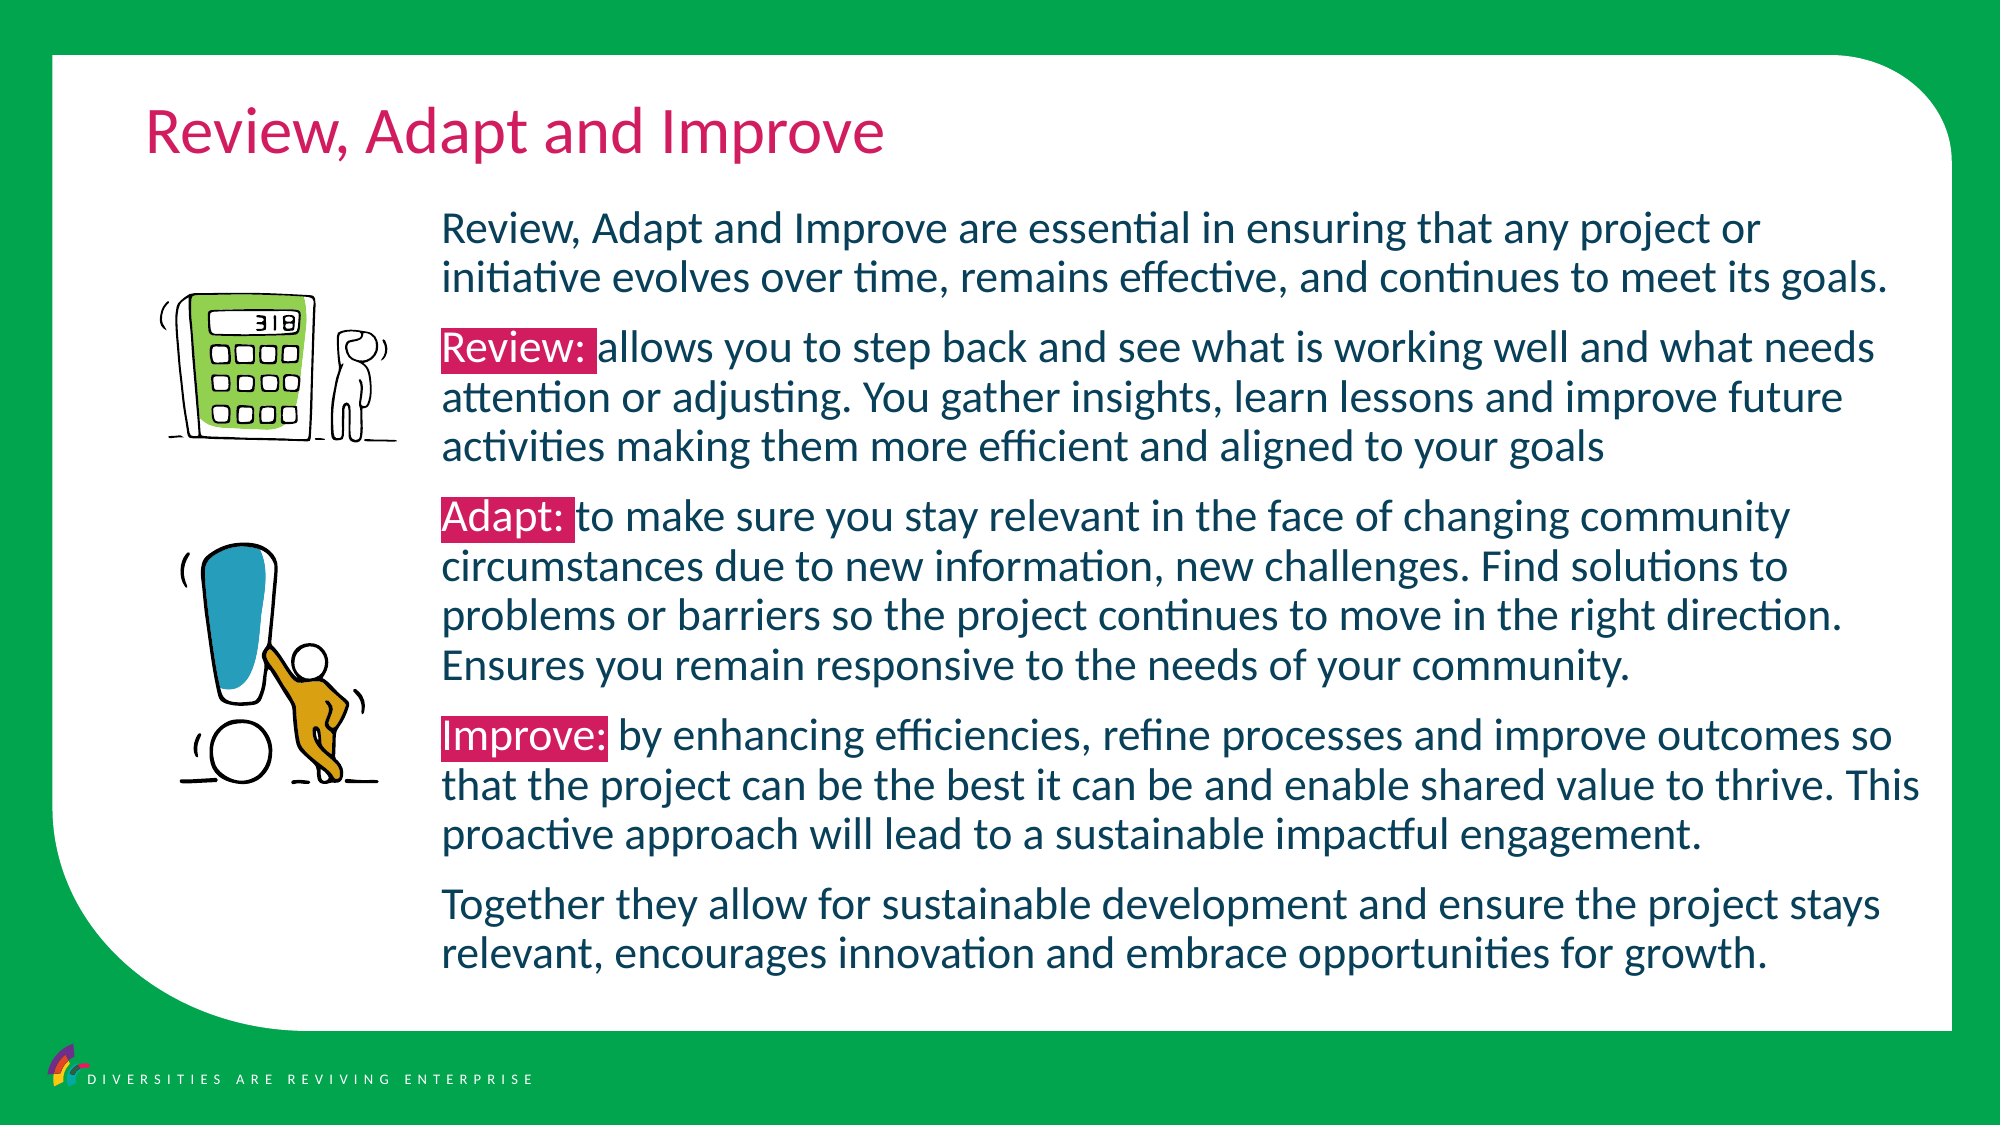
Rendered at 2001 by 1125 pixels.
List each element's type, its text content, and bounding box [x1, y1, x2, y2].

list Review, Adapt and Improve [130, 79, 1869, 212]
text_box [159, 292, 398, 443]
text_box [179, 542, 379, 785]
list Review, Adapt and Improve are essential in ensuring that any project or initiative evolves over time, remains effective, and continues to meet its goals. Review: allows you to step back and see what is working well and what needs attention or adjusting. You gather insights, learn lessons and improve future activities making them more efficient and aligned to your goals Adapt: to make sure you stay relevant in the face of changing community circumstances due to new information, new challenges. Find solutions to problems or barriers so the project continues to move in the right direction. Ensures you remain responsive to the needs of your community. Improve: by enhancing efficiencies, refine processes and improve outcomes so that the project can be the best it can be and enable shared value to thrive. This proactive approach will lead to a sustainable impactful engagement. Together they allow for sustainable development and ensure the project stays relevant, encourages innovation and embrace opportunities for growth. [426, 196, 1941, 828]
